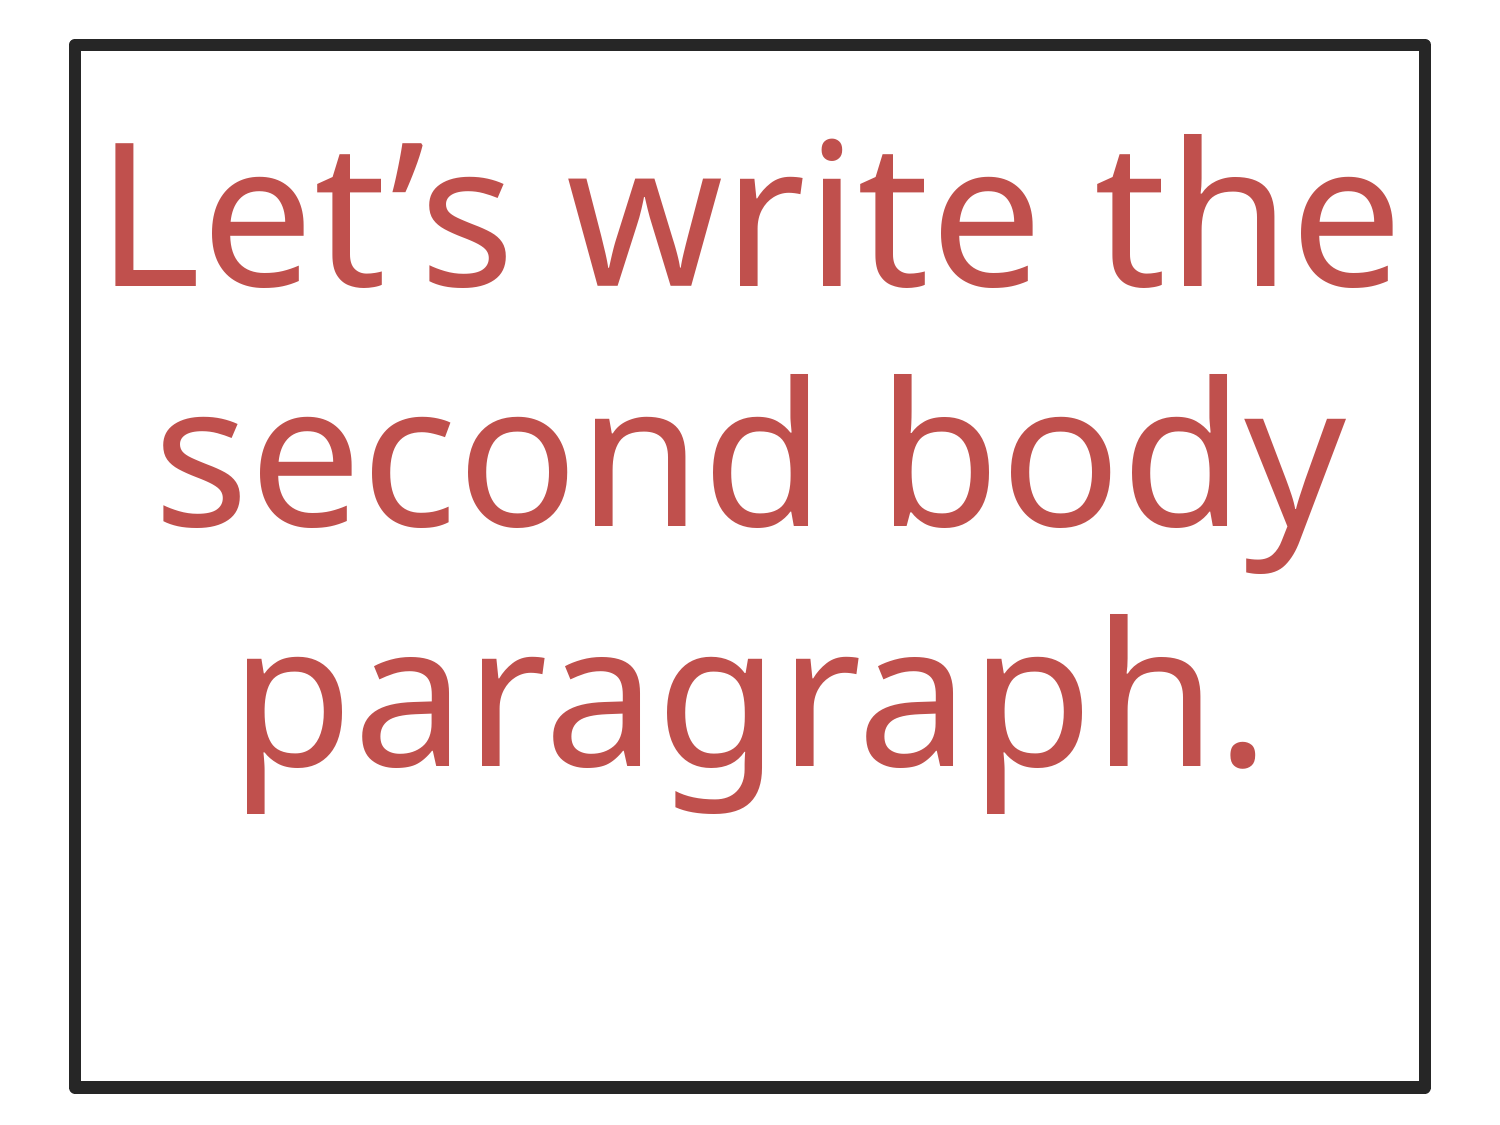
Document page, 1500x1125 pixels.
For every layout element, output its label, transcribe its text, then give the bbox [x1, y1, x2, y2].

title Let’s write the second body paragraph. [74, 44, 1426, 1088]
